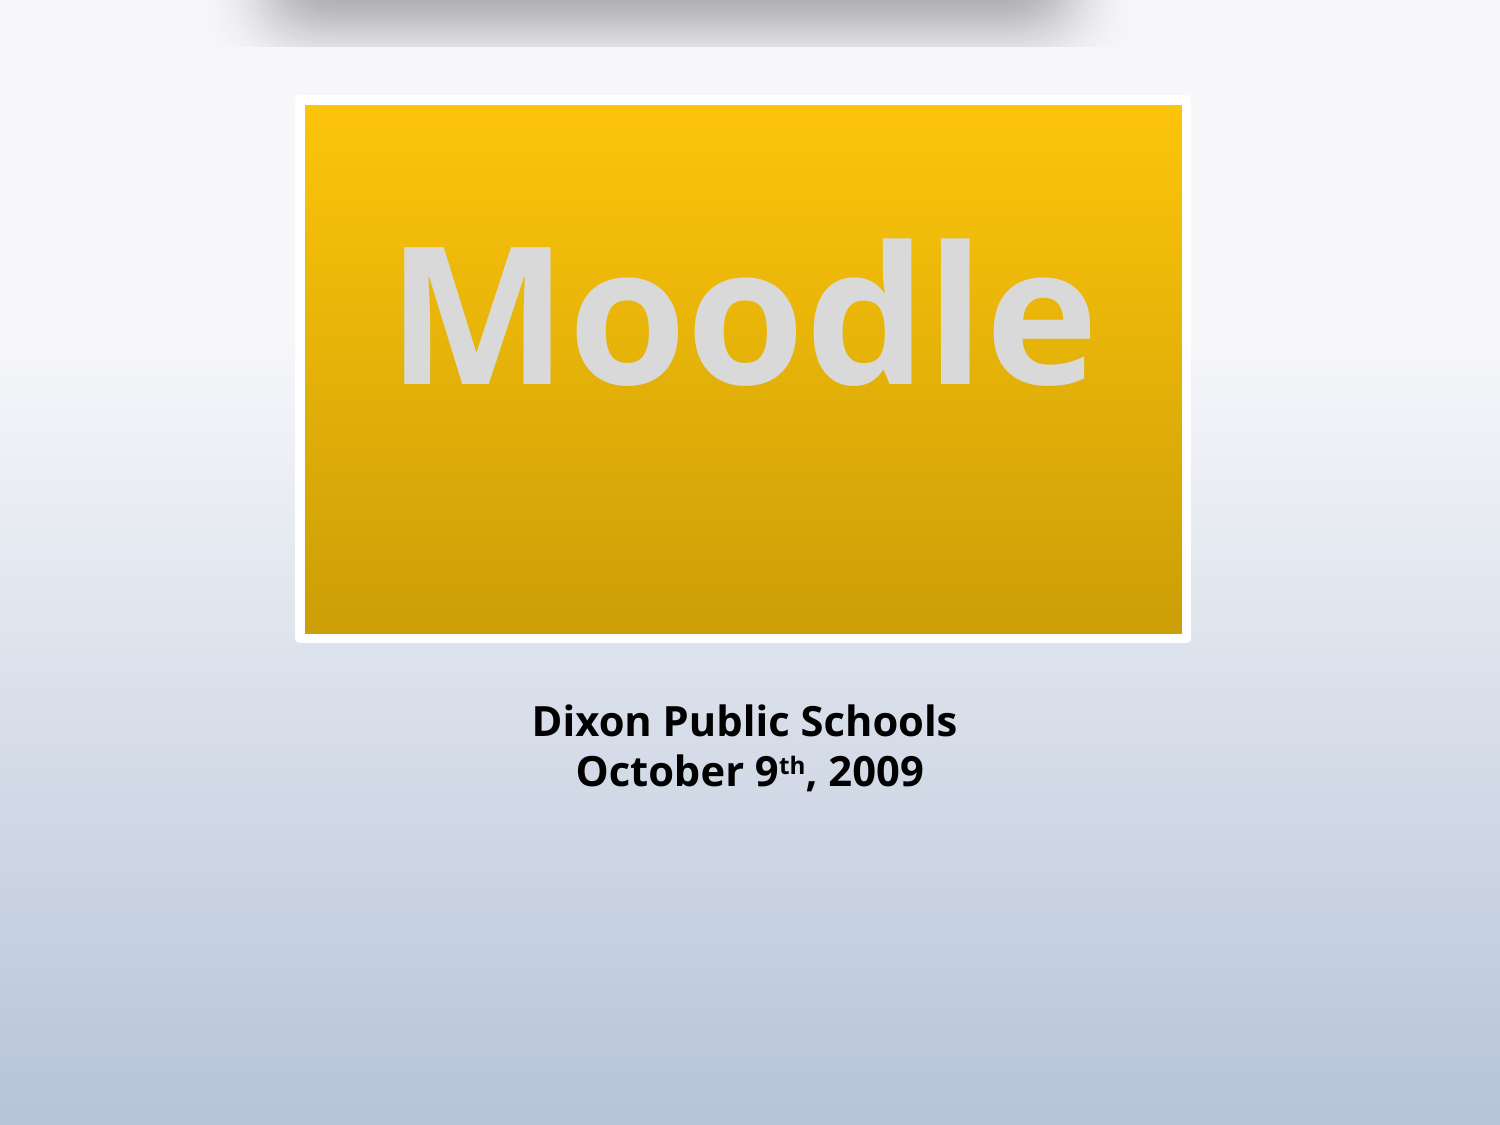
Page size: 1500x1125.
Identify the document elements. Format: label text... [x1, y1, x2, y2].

subtitle Dixon Public Schools October 9th, 2009 [337, 687, 1163, 925]
title Moodle [295, 95, 1191, 643]
